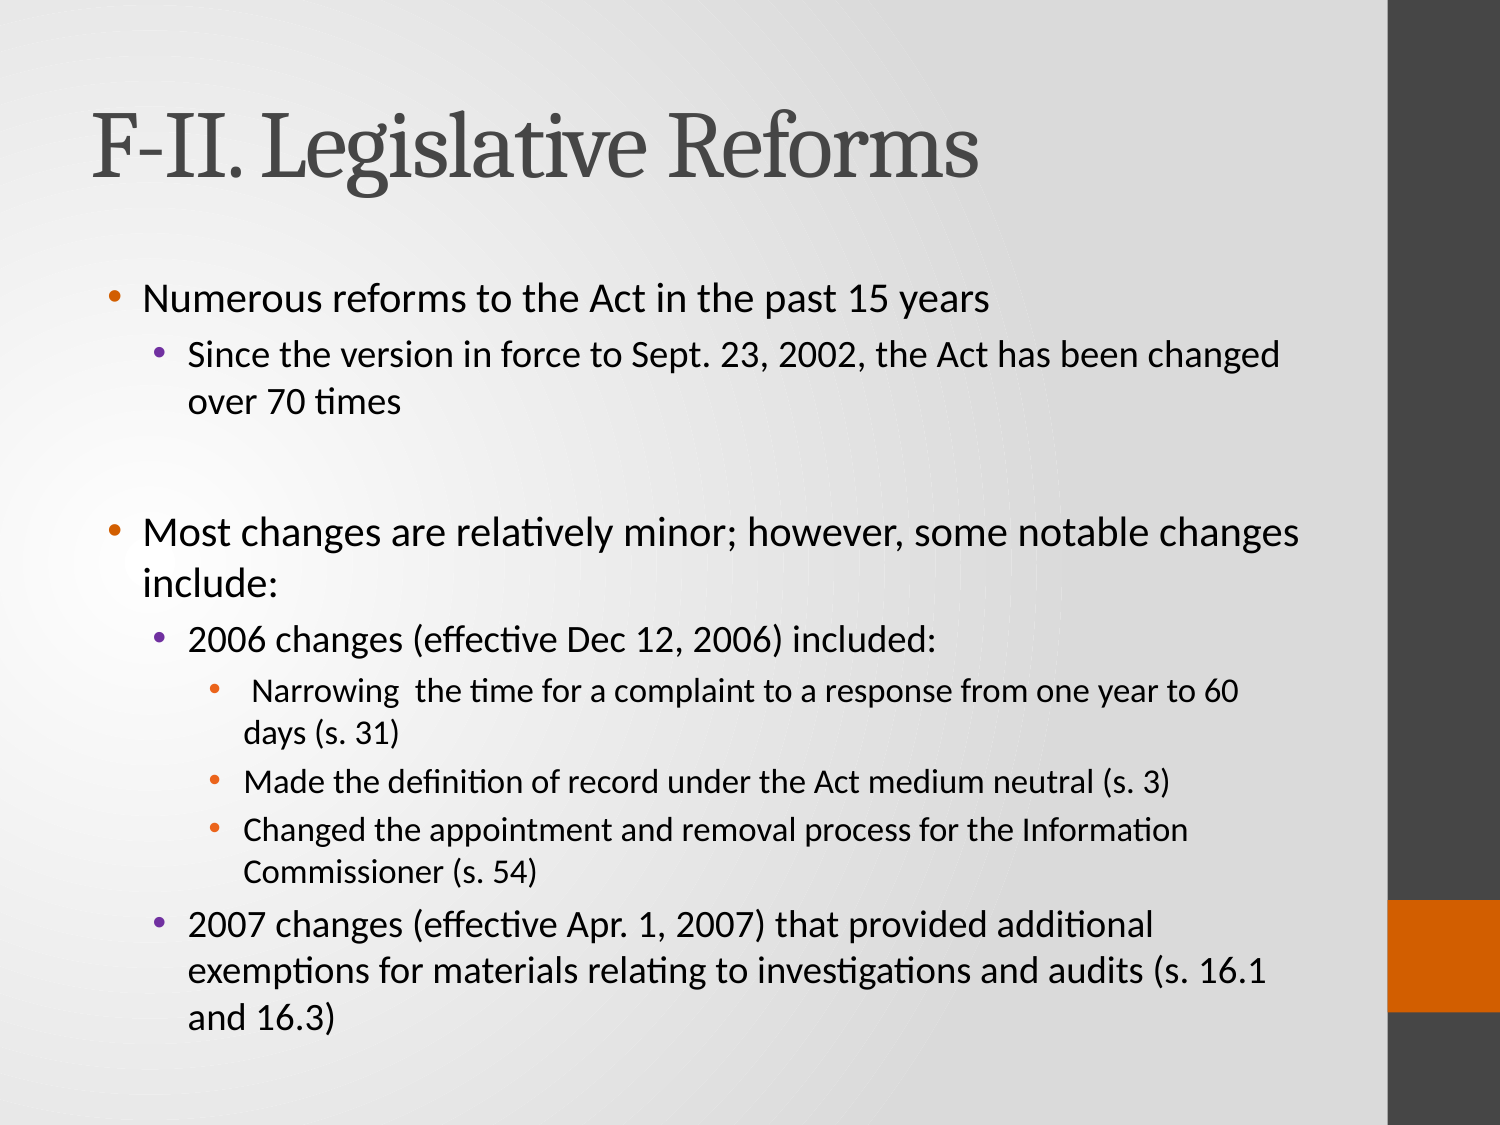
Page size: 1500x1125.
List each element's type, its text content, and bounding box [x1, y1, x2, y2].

list Numerous reforms to the Act in the past 15 years Since the version in force to Sept. 23, 2002, the Act has been changed over 70 times Most changes are relatively minor; however, some notable changes include: 2006 changes (effective Dec 12, 2006) included: Narrowing the time for a complaint to a response from one year to 60 days (s. 31) Made the definition of record under the Act medium neutral (s. 3) Changed the appointment and removal process for the Information Commissioner (s. 54) 2007 changes (effective Apr. 1, 2007) that provided additional exemptions for materials relating to investigations and audits (s. 16.1 and 16.3) [75, 262, 1325, 1050]
title F-II. Legislative Reforms [75, 45, 1325, 233]
